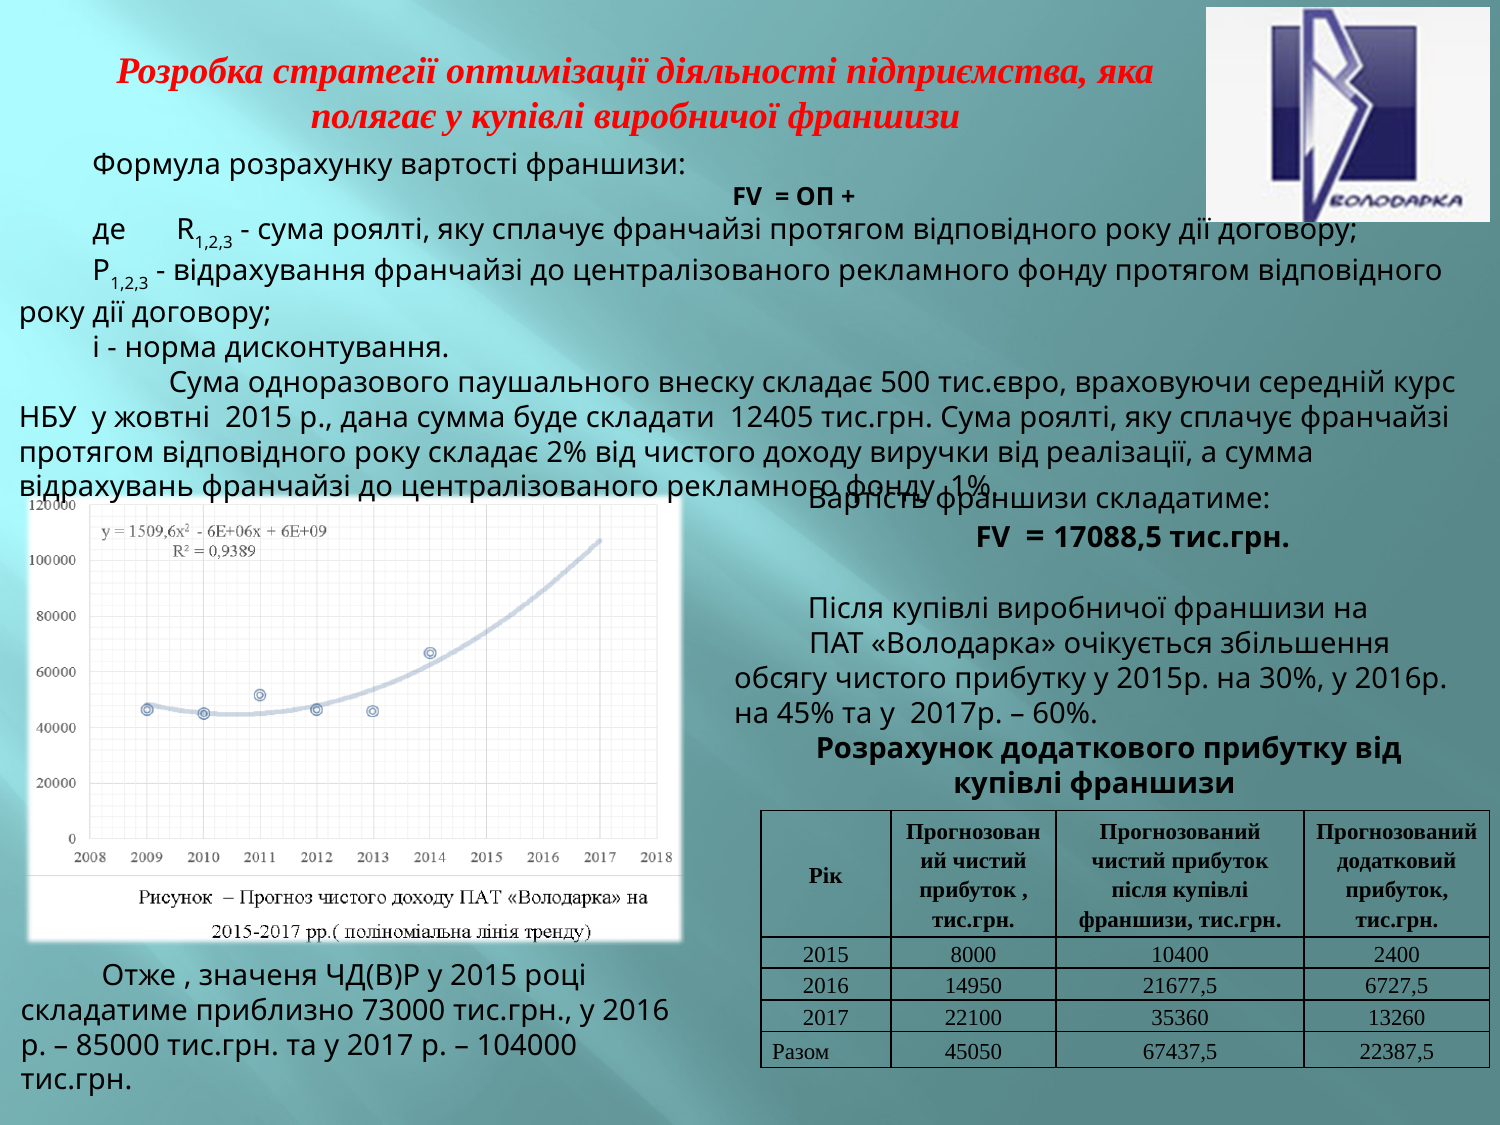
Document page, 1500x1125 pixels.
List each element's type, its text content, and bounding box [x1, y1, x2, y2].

table_cell 67437,5 [1057, 1032, 1303, 1067]
table_cell 45050 [892, 1032, 1055, 1067]
table_header Прогнозований чистий прибуток після купівлі франшизи, тис.грн. [1057, 811, 1303, 936]
text_box Розробка стратегії оптимізації діяльності підприємства, яка полягає у купівлі виробничої франшизи [64, 38, 1206, 144]
table_cell 21677,5 [1057, 969, 1303, 999]
table_cell 2016 [762, 969, 890, 999]
table_header Прогнозований додатковий прибуток, тис.грн. [1305, 811, 1489, 936]
table_cell 14950 [892, 969, 1055, 999]
table_cell 8000 [892, 938, 1055, 967]
text_box Отже , значеня ЧД(В)Р у 2015 році складатиме приблизно 73000 тис.грн., у 2016 р. – 85000 тис.грн. та у 2017 р. – 104000 тис.грн. [5, 948, 703, 1104]
table_cell 2015 [762, 938, 890, 967]
table_header Прогнозований чистий прибуток , тис.грн. [892, 811, 1055, 936]
table_cell 2017 [762, 1001, 890, 1031]
table_cell 2400 [1305, 938, 1489, 967]
text_box Вартість франшизи складатиме: FV = 17088,5 тис.грн. Після купівлі виробничої франшизи на ПАТ «Володарка» очікується збільшення обсягу чистого прибутку у 2015р. на 30%, у 2016р. на 45% та у 2017р. – 60%. Розрахунок додаткового прибутку від купівлі франшизи [719, 471, 1470, 807]
table_cell 10400 [1057, 938, 1303, 967]
table_cell 35360 [1057, 1001, 1303, 1031]
table_cell 6727,5 [1305, 969, 1489, 999]
table_cell 22100 [892, 1001, 1055, 1031]
table_cell 22387,5 [1305, 1032, 1489, 1067]
picture [23, 491, 686, 946]
table_cell 13260 [1305, 1001, 1489, 1031]
table_header Рік [762, 811, 890, 936]
table_cell Разом [762, 1032, 890, 1067]
picture [1206, 7, 1490, 222]
